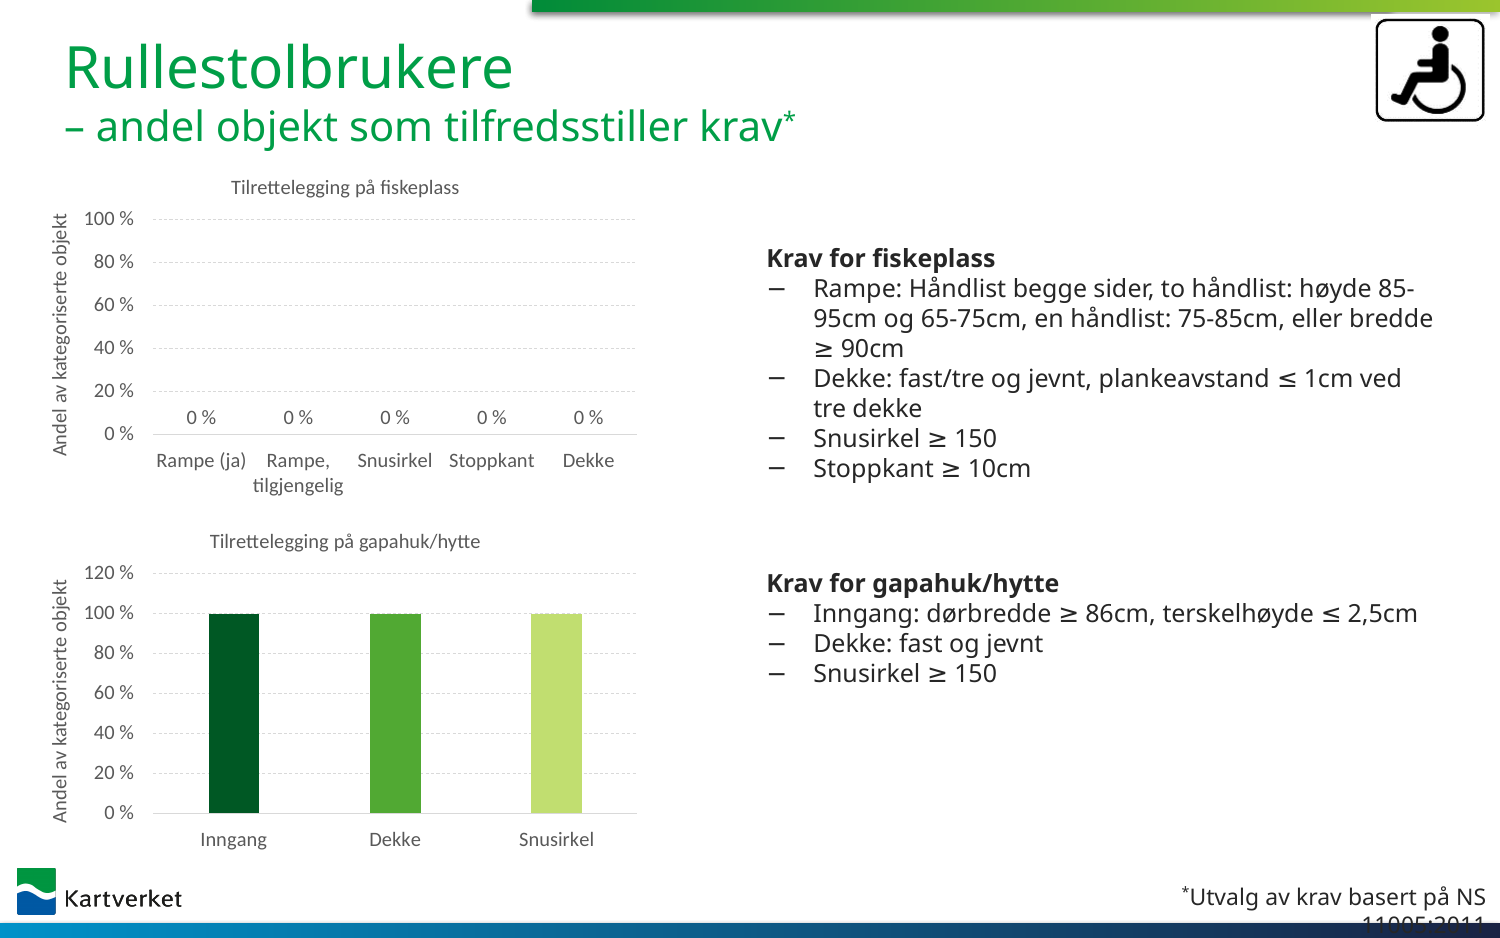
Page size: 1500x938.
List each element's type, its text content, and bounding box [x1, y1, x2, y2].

picture [1371, 13, 1491, 127]
picture [41, 166, 650, 505]
text_box Krav for gapahuk/hytte Inngang: dørbredde ≥ 86cm, terskelhøyde ≤ 2,5cm Dekke: fast og jevnt Snusirkel ≥ 150 [751, 560, 1452, 695]
picture [41, 520, 650, 859]
text_box Krav for fiskeplass Rampe: Håndlist begge sider, to håndlist: høyde 85-95cm og 65-75cm, en håndlist: 75-85cm, eller bredde ≥ 90cm Dekke: fast/tre og jevnt, plankeavstand ≤ 1cm ved tre dekke Snusirkel ≥ 150 Stoppkant ≥ 10cm [751, 235, 1452, 490]
text_box *Utvalg av krav basert på NS 11005:2011 [1068, 873, 1500, 938]
text_box Rullestolbrukere – andel objekt som tilfredsstiller krav* [49, 29, 1431, 158]
